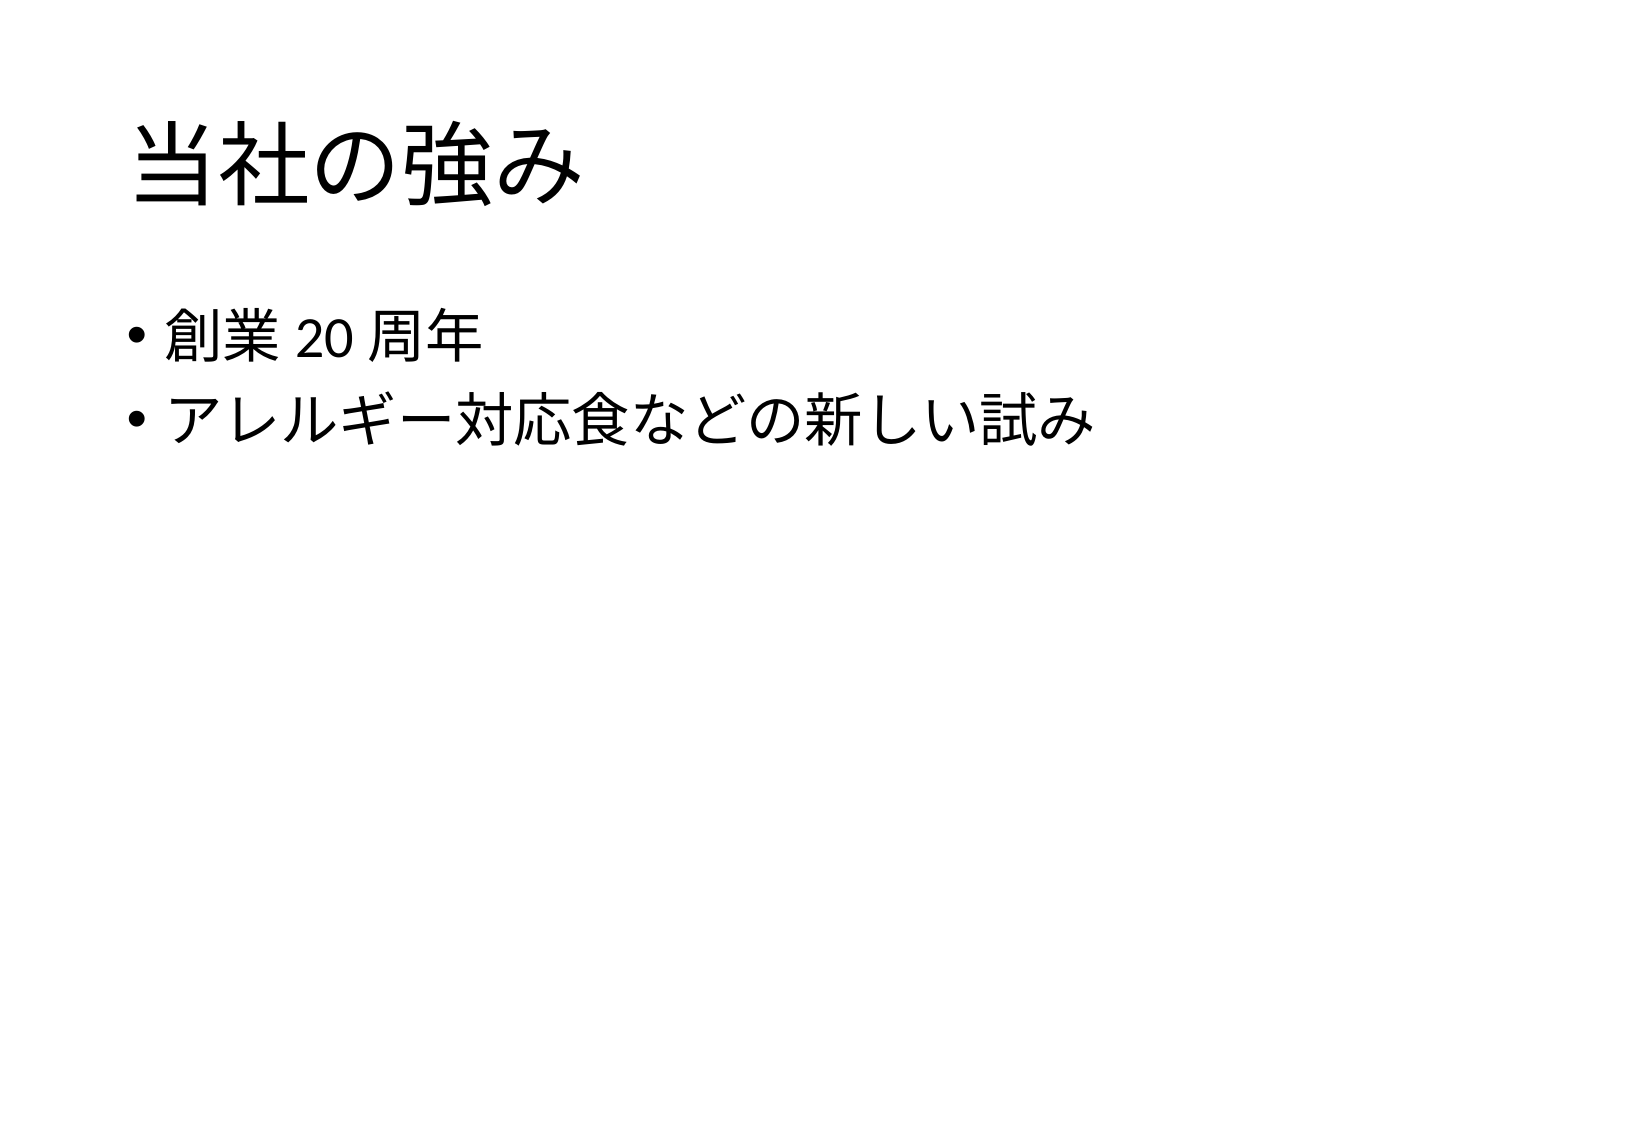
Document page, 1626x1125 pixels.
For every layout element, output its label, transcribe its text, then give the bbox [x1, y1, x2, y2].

title 当社の強み [111, 59, 1514, 278]
list 創業20周年 アレルギー対応食などの新しい試み [111, 299, 1514, 1014]
